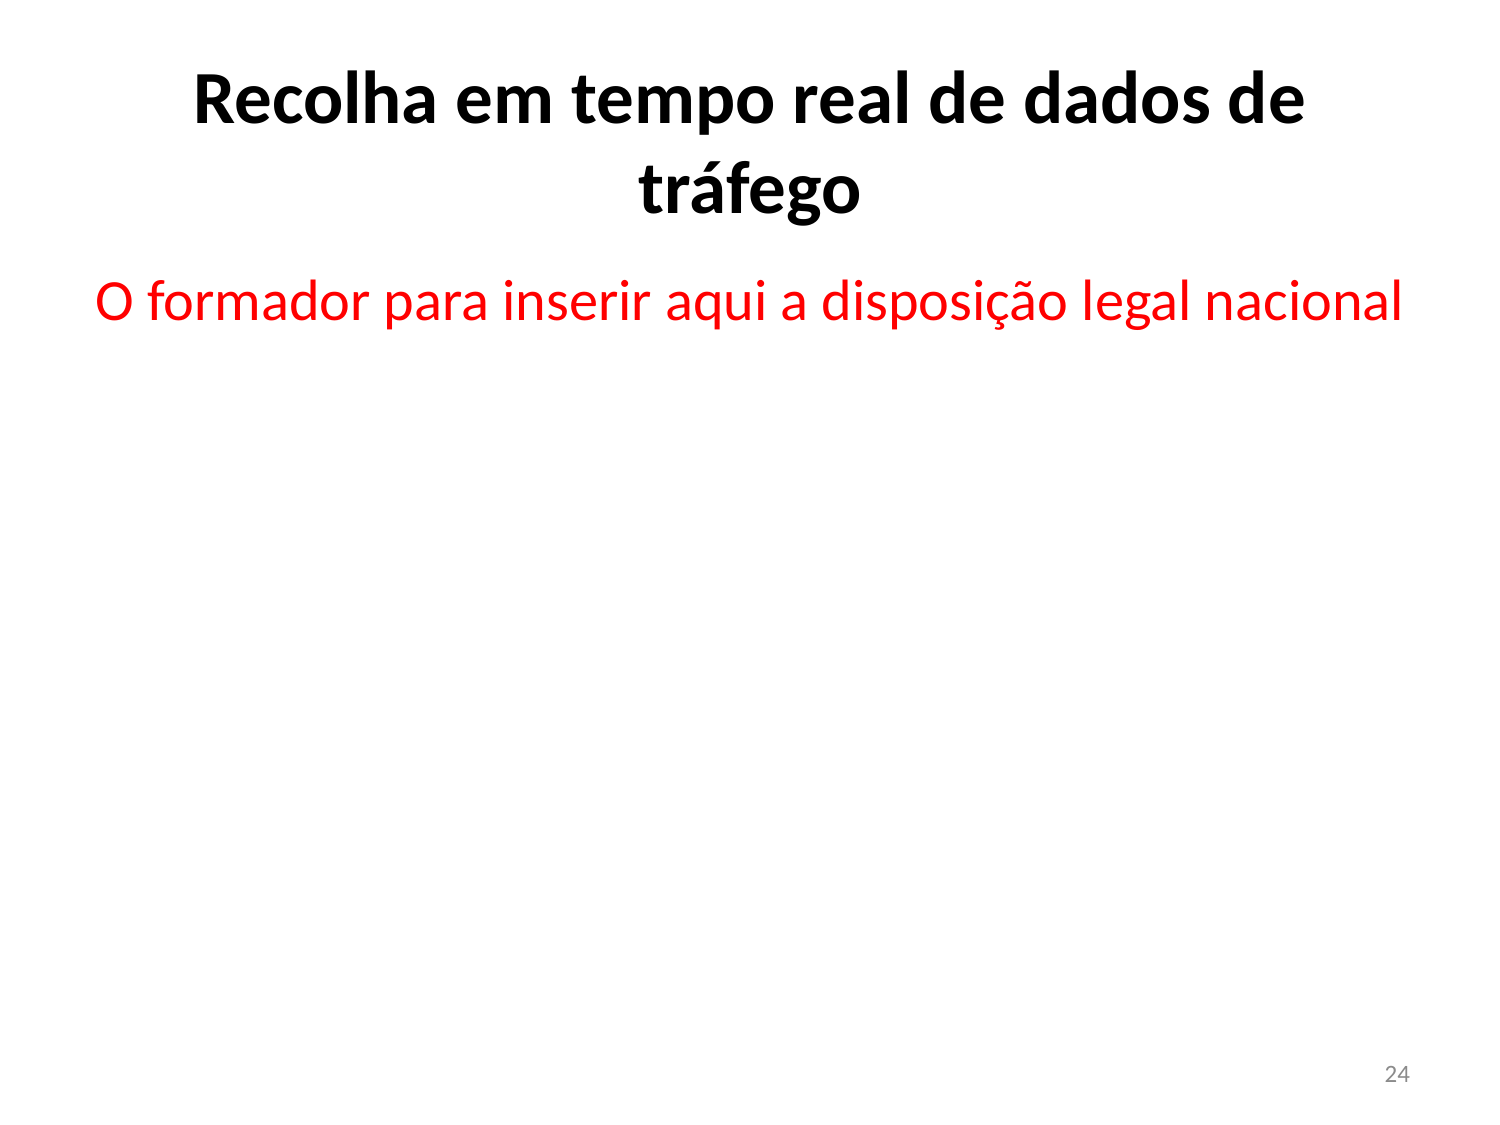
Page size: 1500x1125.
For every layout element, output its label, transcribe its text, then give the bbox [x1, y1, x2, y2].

title Recolha em tempo real de dados de tráfego [75, 45, 1425, 233]
slide_number 24 [1074, 1042, 1425, 1103]
list O formador para inserir aqui a disposição legal nacional [75, 262, 1425, 1005]
